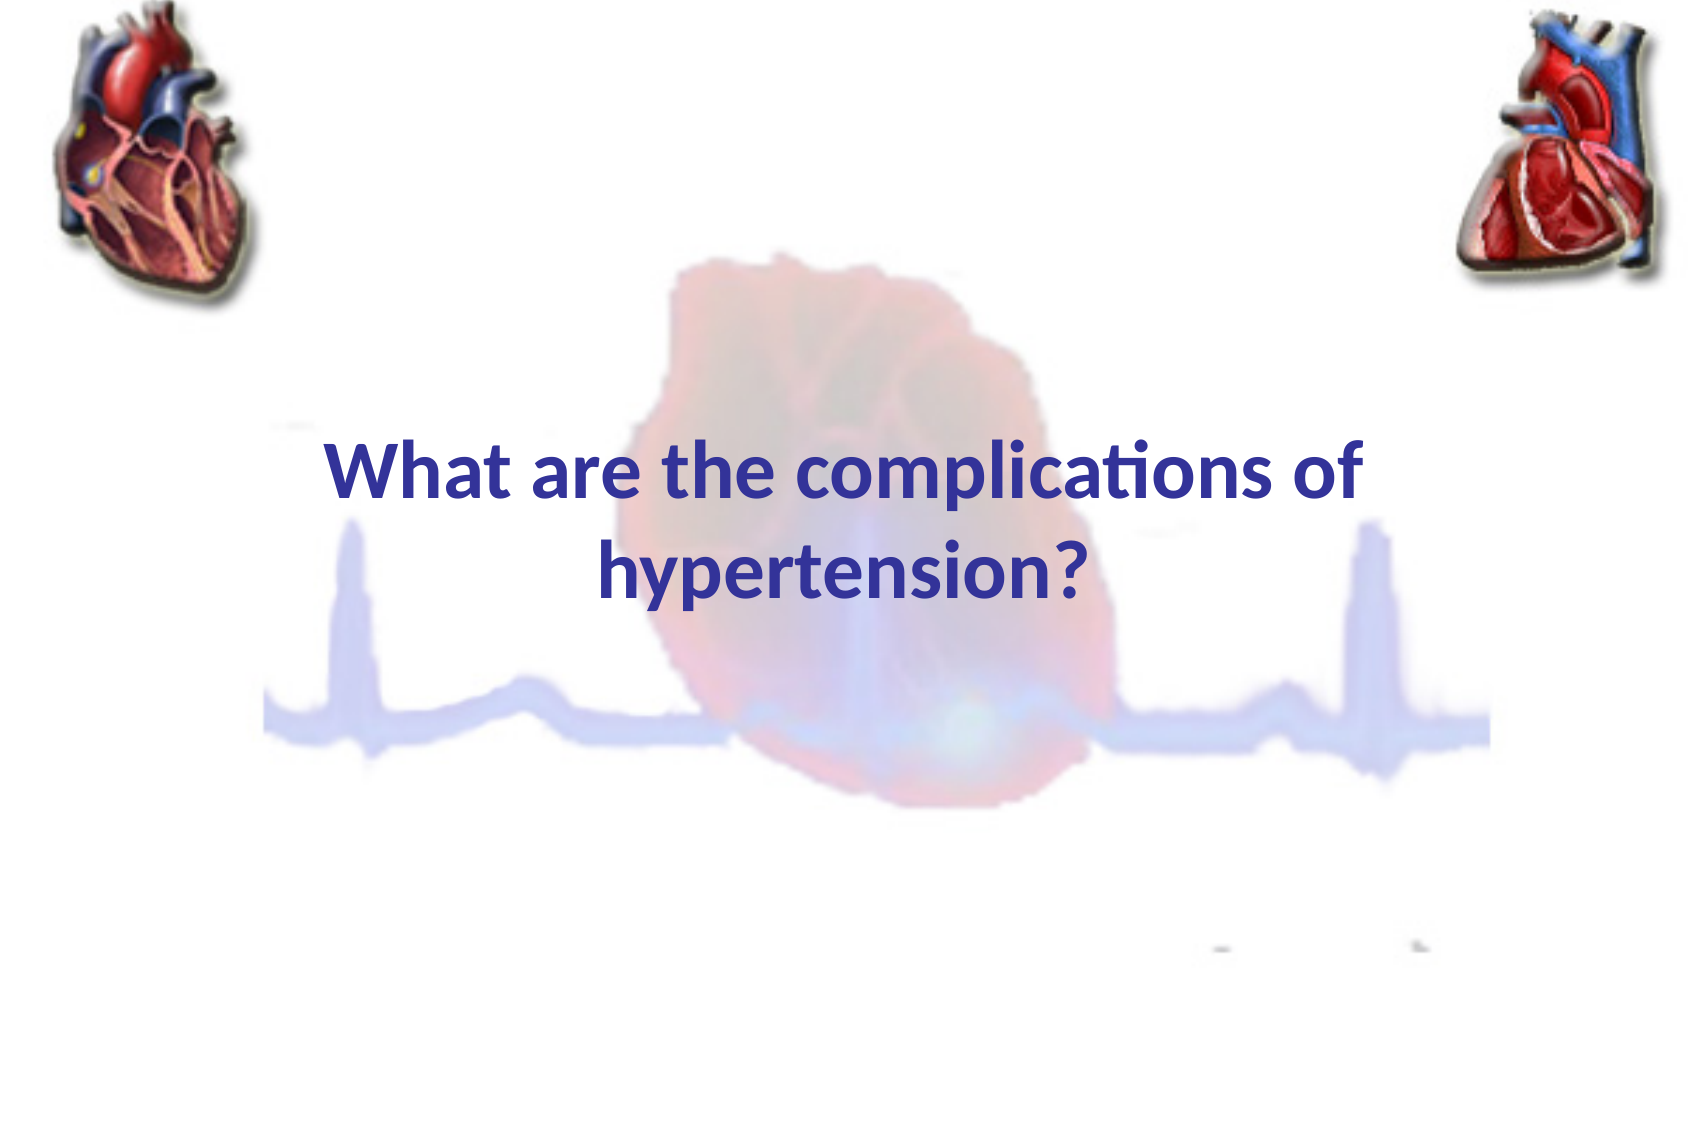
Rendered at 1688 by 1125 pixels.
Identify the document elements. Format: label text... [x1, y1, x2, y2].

picture [0, 0, 1688, 1125]
text_box What are the complications of hypertension? [166, 408, 1522, 623]
